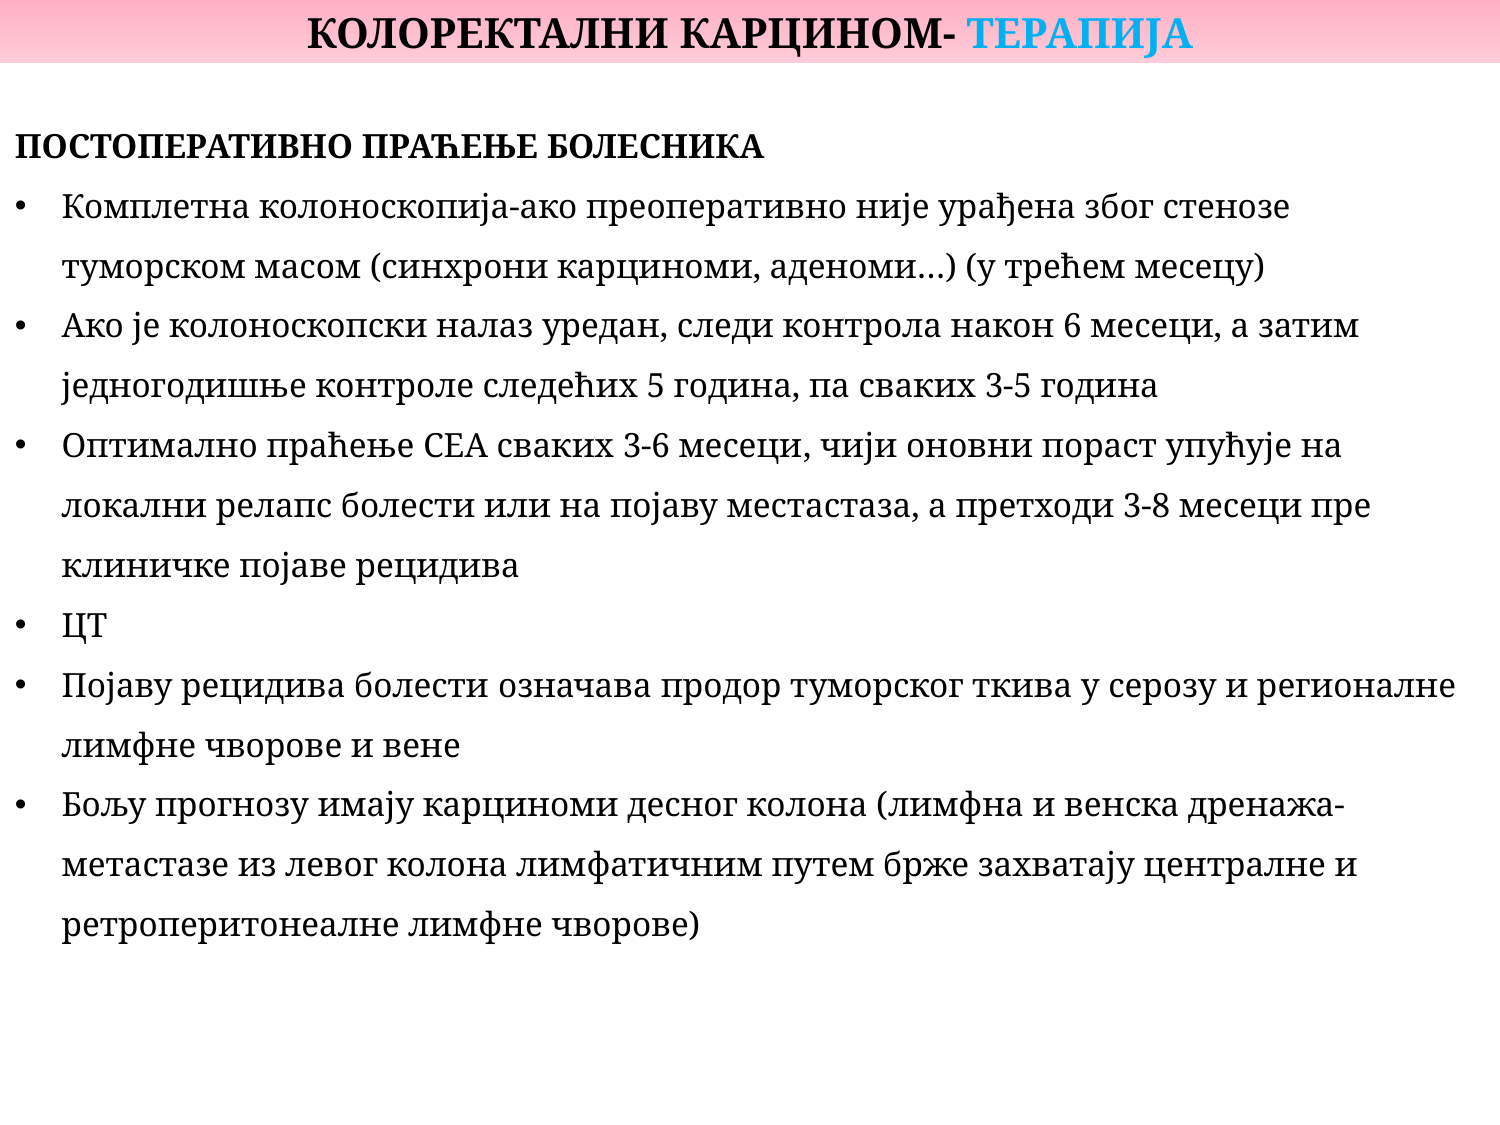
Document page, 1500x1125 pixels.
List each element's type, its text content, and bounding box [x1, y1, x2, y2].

text_box ПОСТОПЕРАТИВНО ПРАЋЕЊЕ БОЛЕСНИКА Комплетна колоноскопија-ако преоперативно није урађена због стенозе туморском масом (синхрони карциноми, аденоми…) (у трећем месецу) Ако је колоноскопски налаз уредан, следи контрола након 6 месеци, а затим једногодишње контроле следећих 5 година, па сваких 3-5 година Оптимално праћење CEA сваких 3-6 месеци, чији оновни пораст упућује на локални релапс болести или на појаву местастаза, а претходи 3-8 месеци пре клиничке појаве рецидива ЦТ Појаву рецидива болести означава продор туморског ткива у серозу и регионалне лимфне чворове и вене Бољу прогнозу имају карциноми десног колона (лимфна и венска дренажа-метастазе из левог колона лимфатичним путем брже захватају централне и ретроперитонеалне лимфне чворове) [0, 97, 1488, 1071]
text_box КОЛОРЕКТАЛНИ КАРЦИНОМ- ТЕРАПИЈА [0, 0, 1500, 63]
